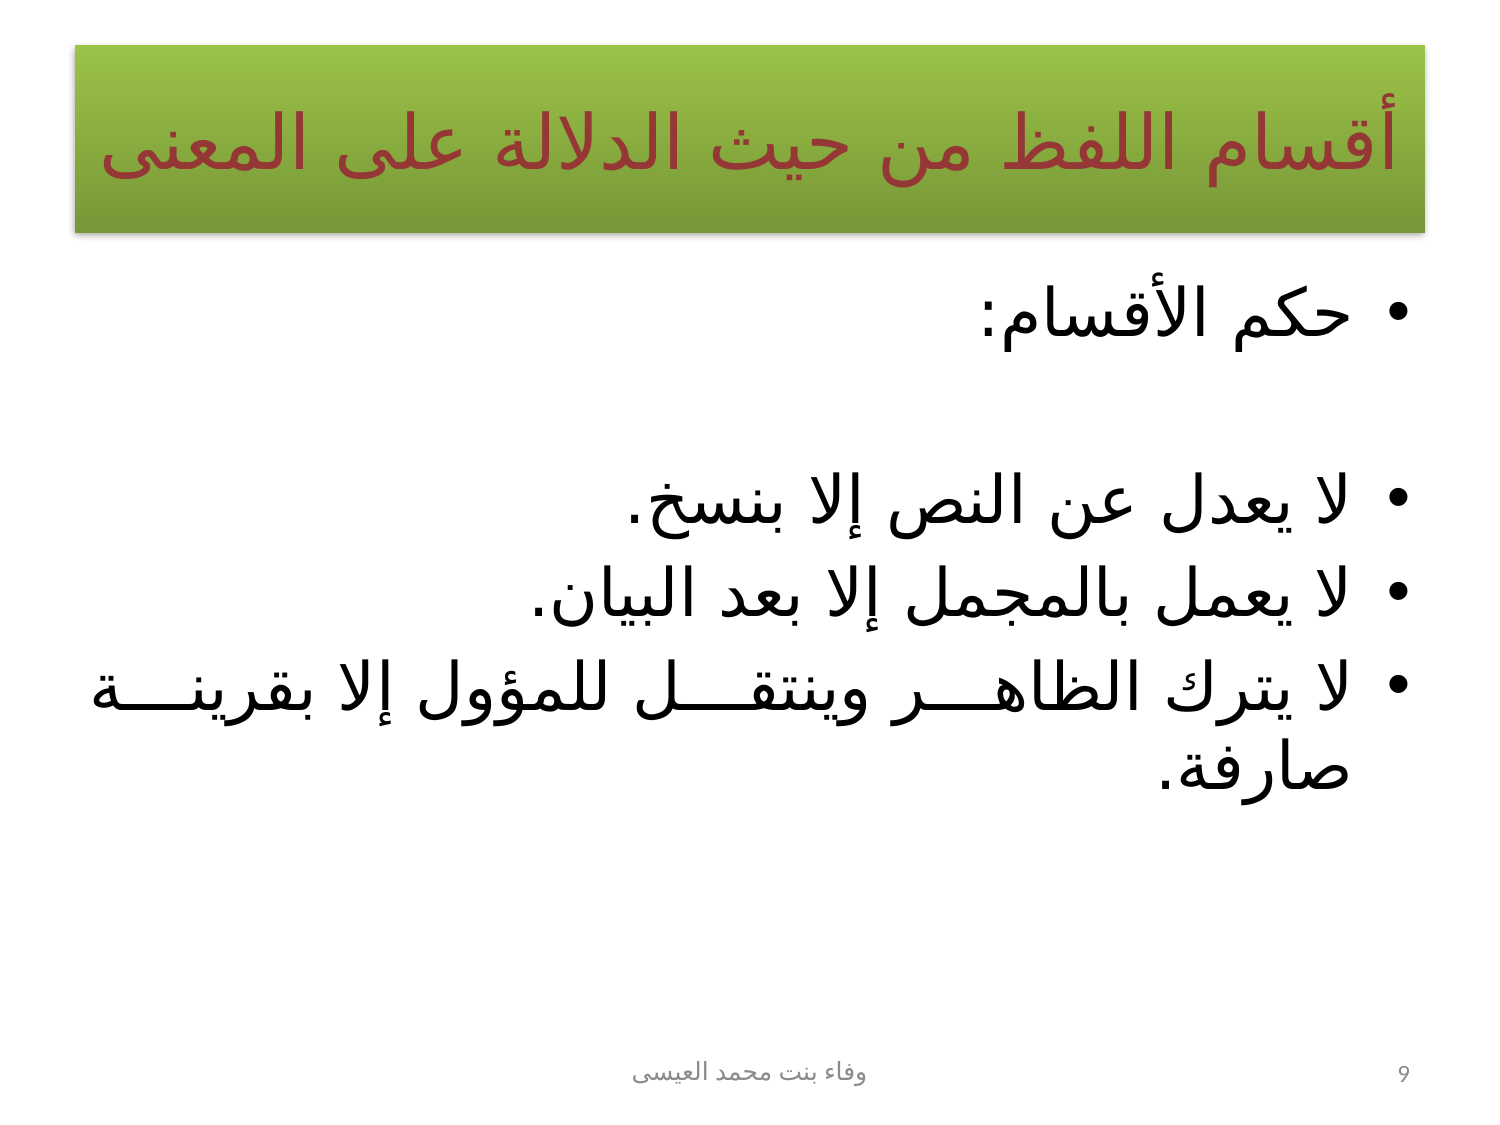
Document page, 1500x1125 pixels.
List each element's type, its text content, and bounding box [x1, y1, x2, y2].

list حكم الأقسام: لا يعدل عن النص إلا بنسخ. لا يعمل بالمجمل إلا بعد البيان. لا يترك الظاهر وينتقل للمؤول إلا بقرينة صارفة. [75, 262, 1425, 1005]
title أقسام اللفظ من حيث الدلالة على المعنى [75, 45, 1425, 233]
slide_number 9 [1074, 1042, 1425, 1103]
footer وفاء بنت محمد العيسى [512, 1042, 988, 1103]
